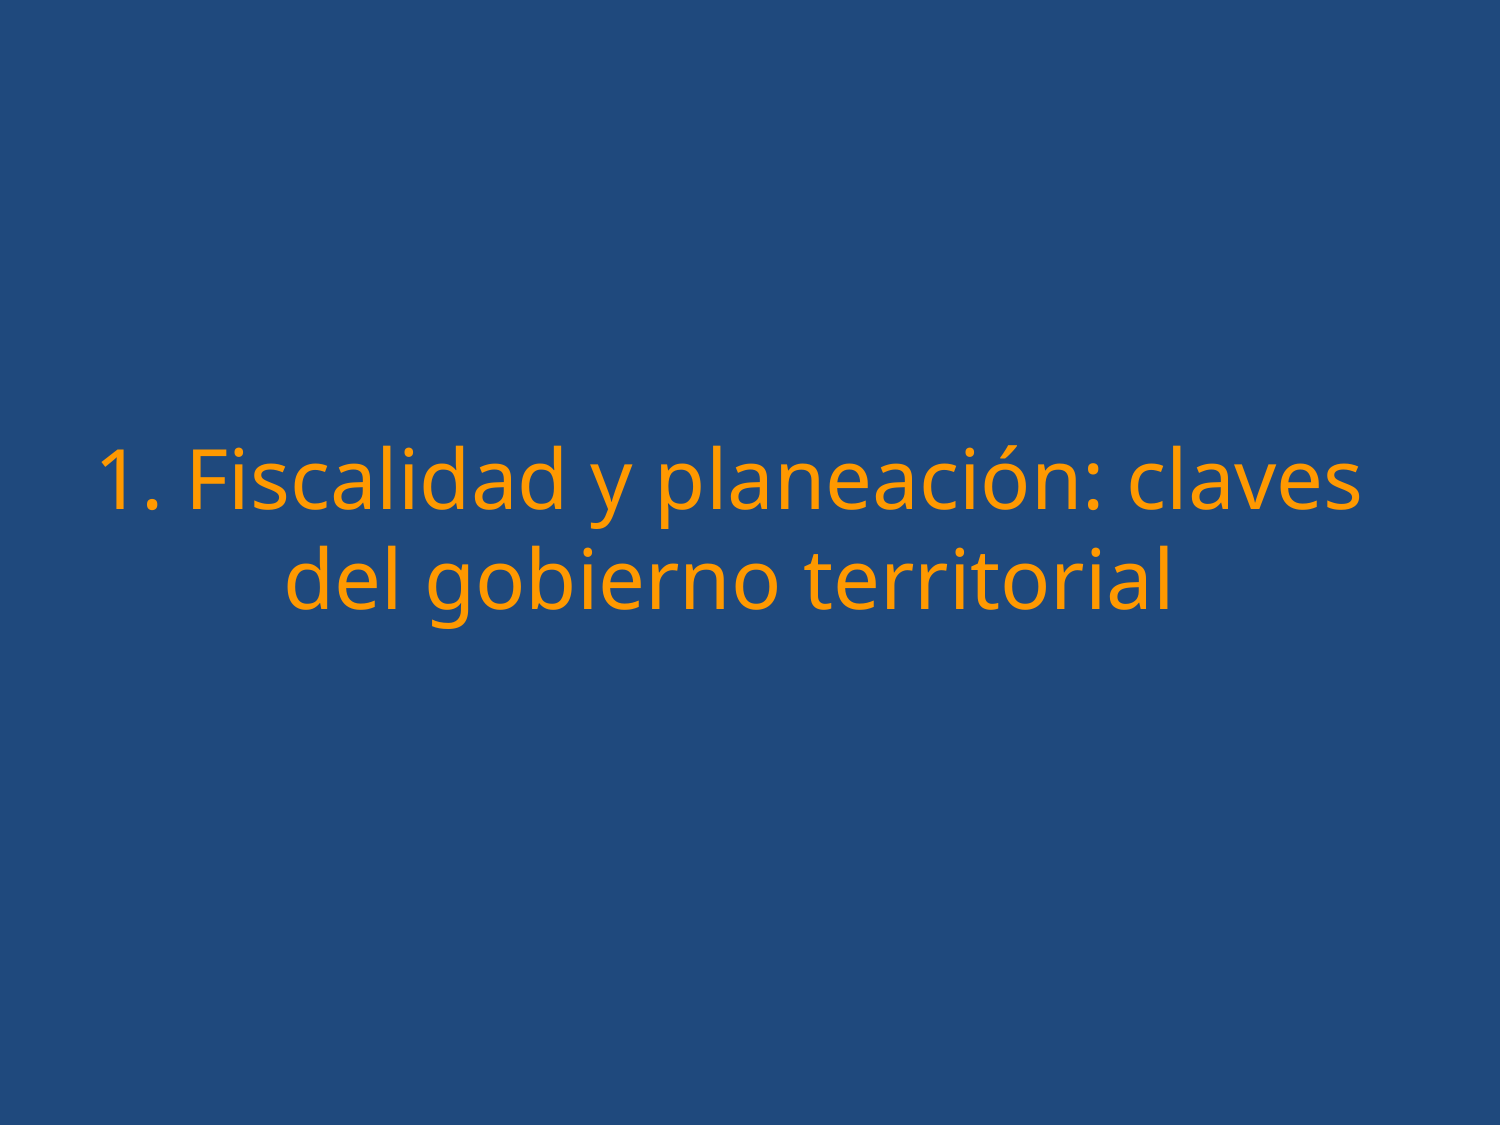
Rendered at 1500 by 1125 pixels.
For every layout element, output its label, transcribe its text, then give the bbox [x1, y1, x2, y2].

title 1. Fiscalidad y planeación: claves del gobierno territorial [76, 361, 1383, 692]
